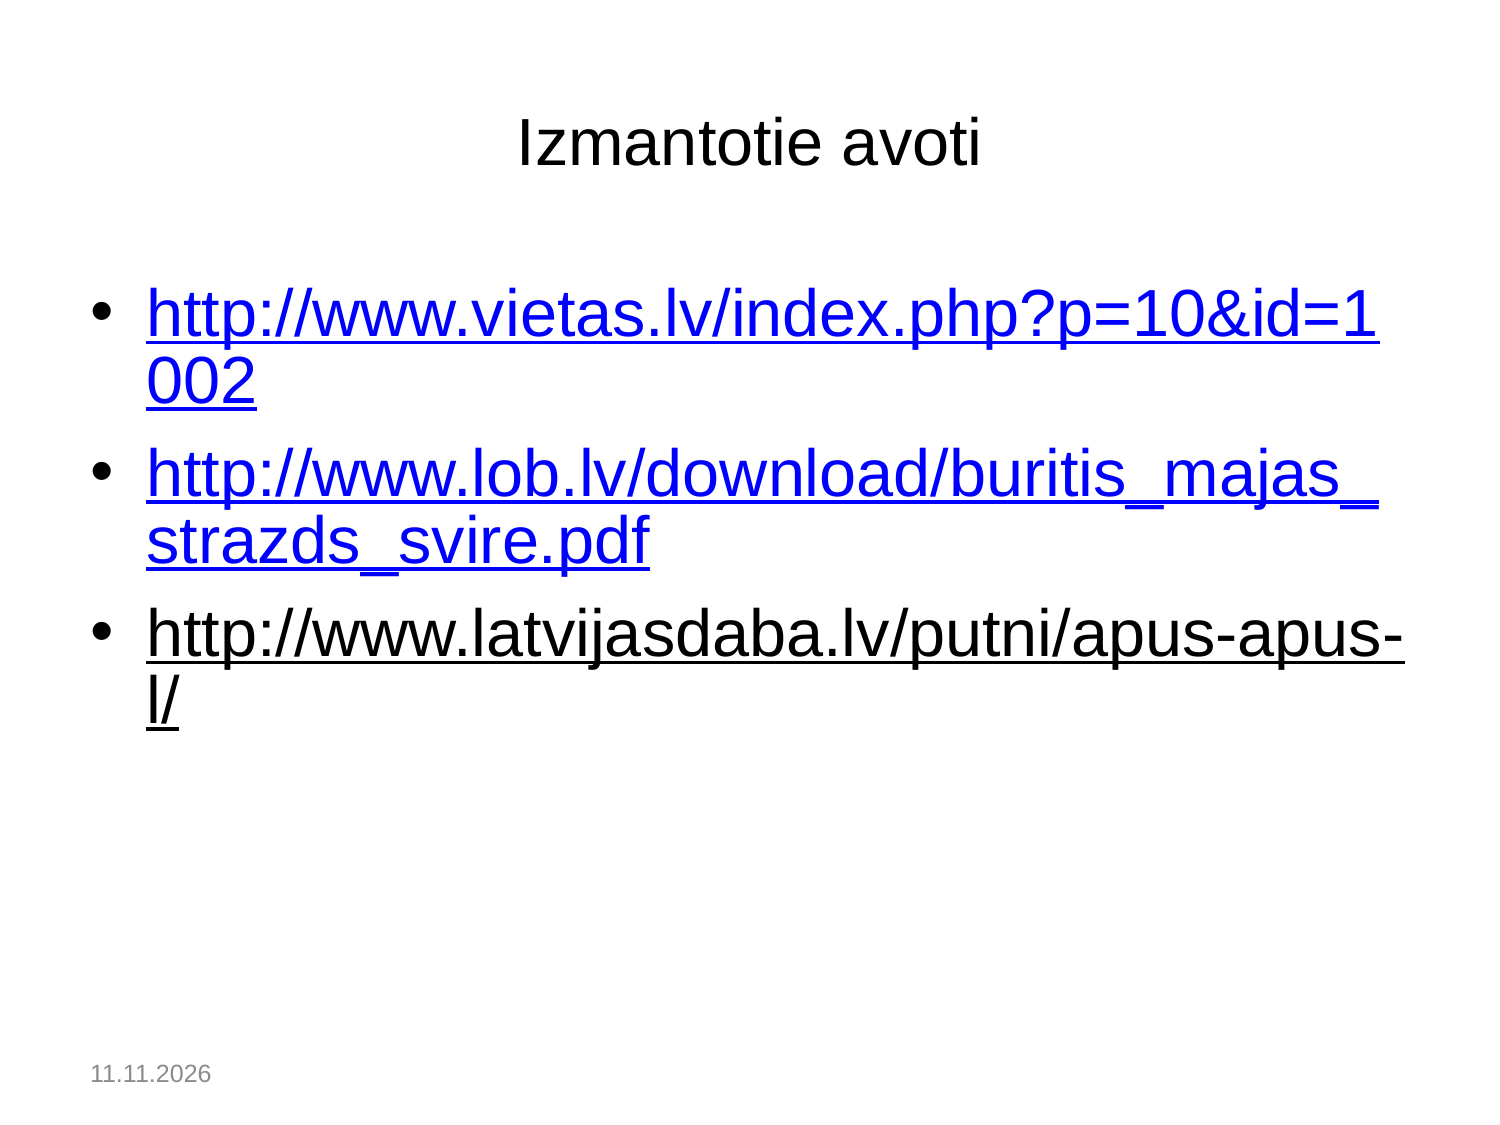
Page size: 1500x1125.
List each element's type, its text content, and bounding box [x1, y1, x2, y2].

title Izmantotie avoti [74, 44, 1426, 233]
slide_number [75, 1042, 425, 1103]
list http://www.vietas.lv/index.php?p=10&id=1002 http://www.lob.lv/download/buritis_majas_strazds_svire.pdf http://www.latvijasdaba.lv/putni/apus-apus-l/ [74, 262, 1426, 1006]
